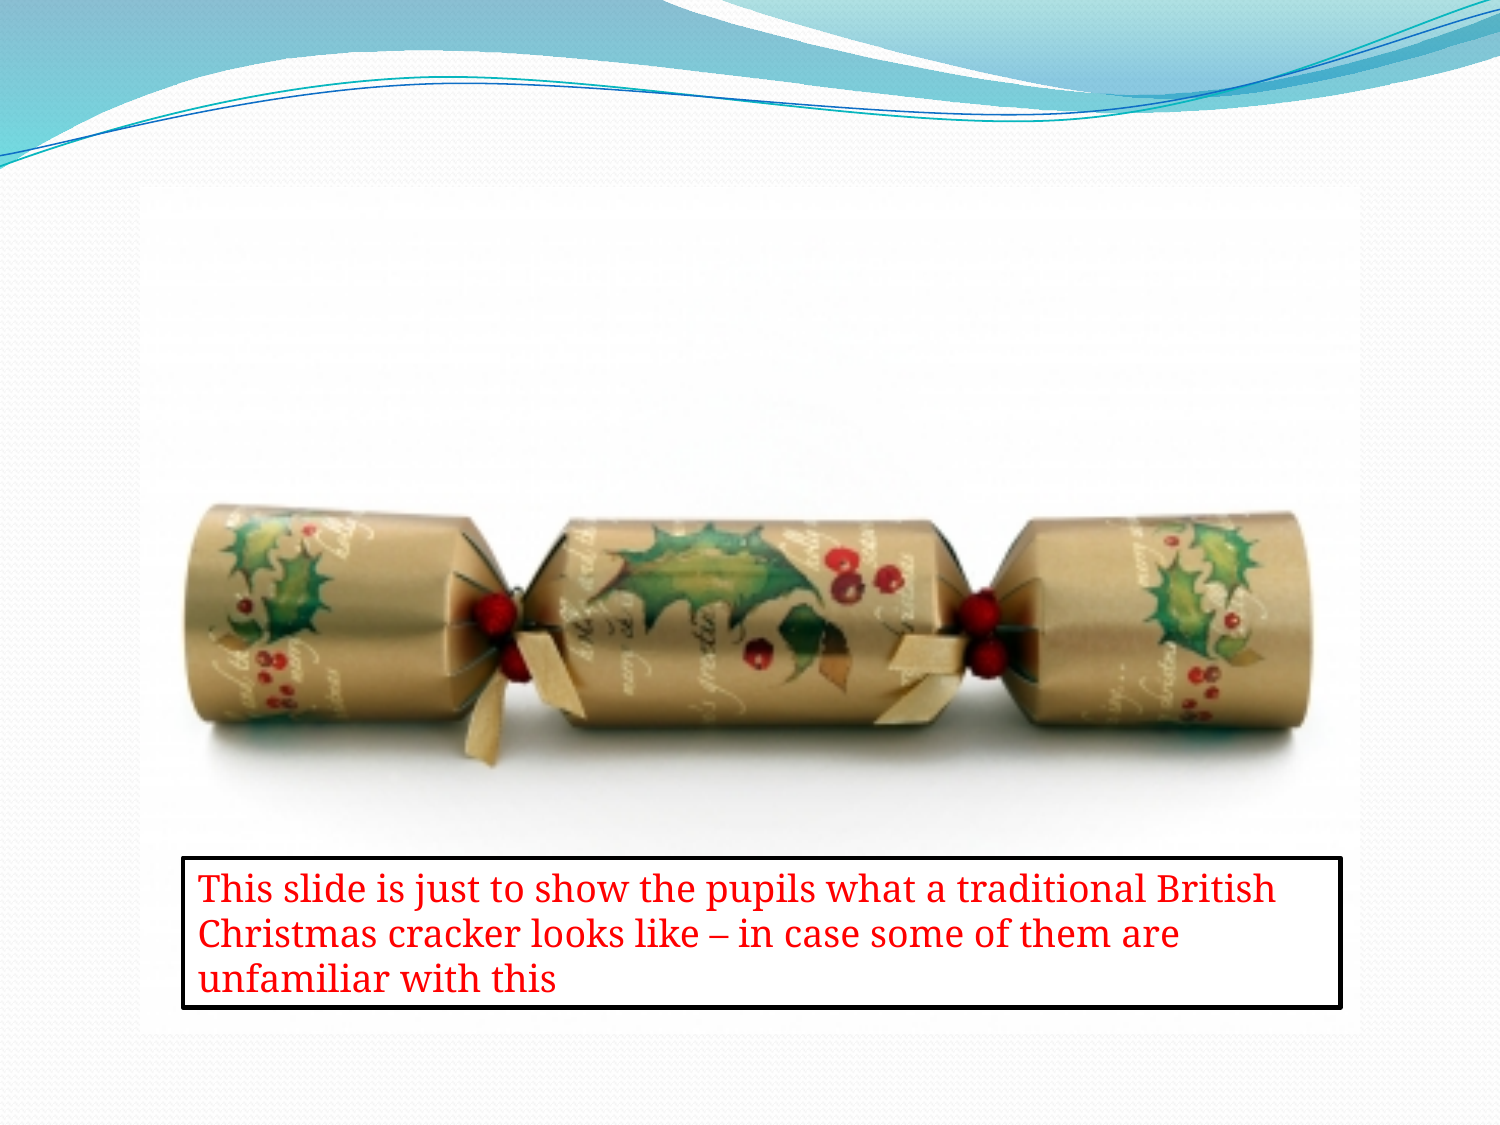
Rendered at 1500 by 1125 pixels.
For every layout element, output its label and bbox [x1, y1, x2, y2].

picture [140, 187, 1360, 1034]
